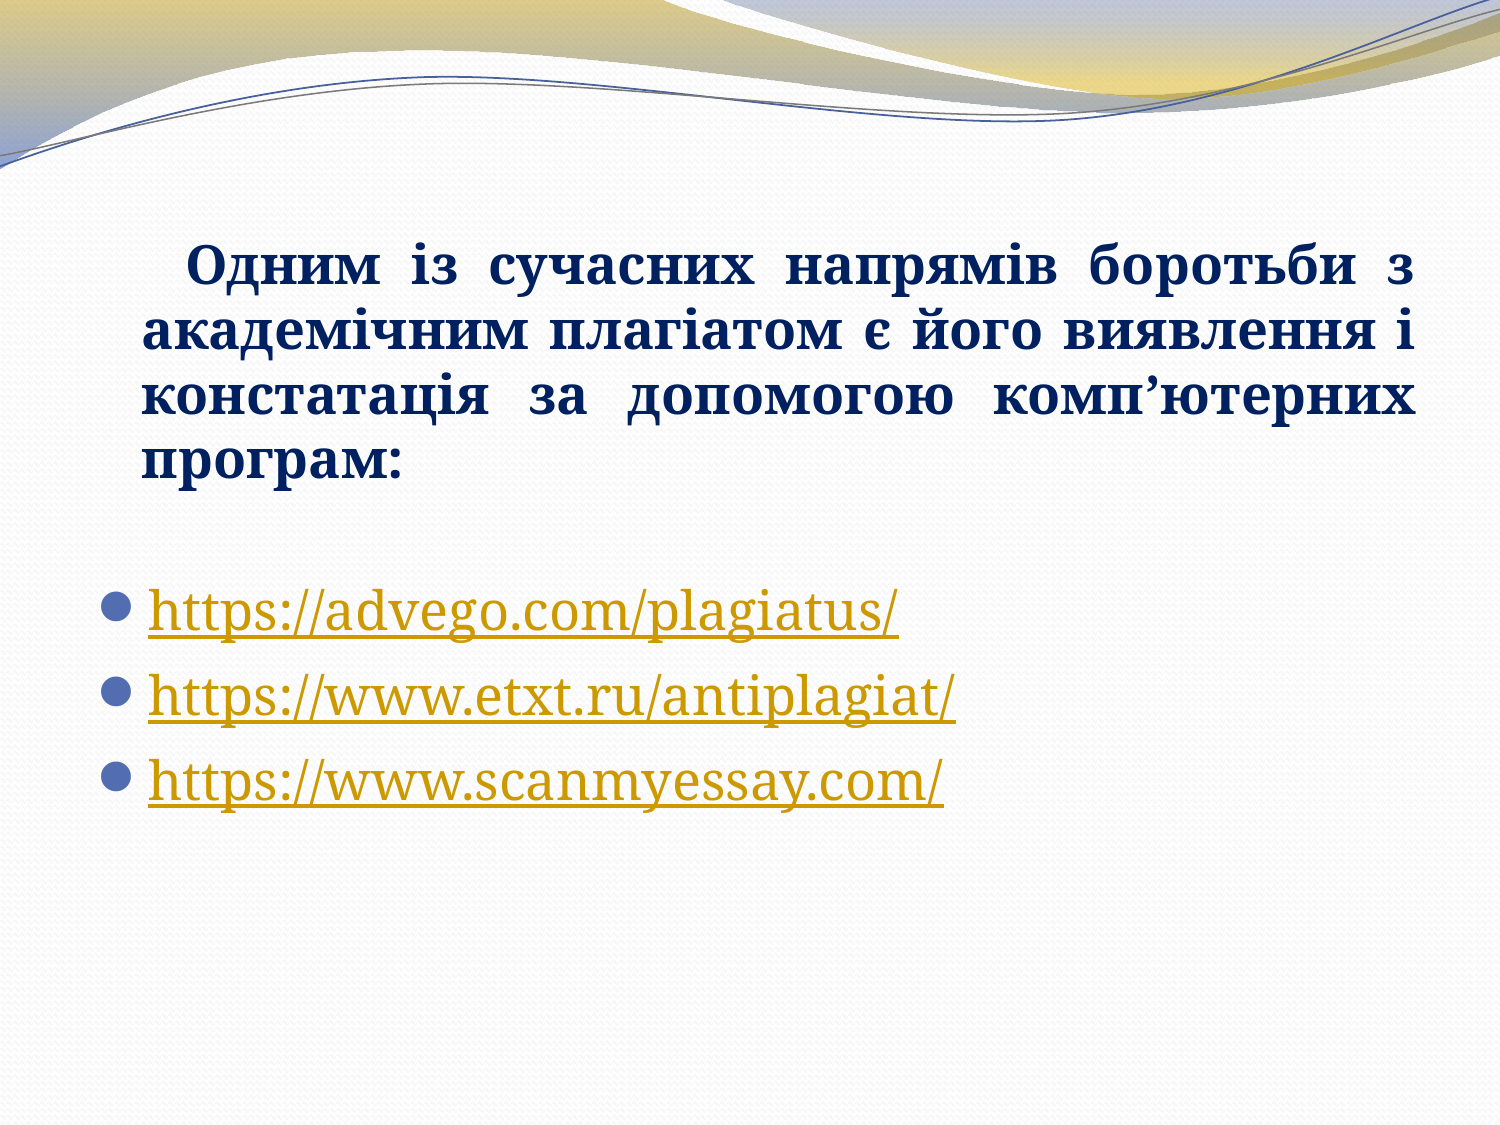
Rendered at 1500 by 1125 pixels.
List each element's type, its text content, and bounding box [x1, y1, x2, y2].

list Одним із сучасних напрямів боротьби з академічним плагіатом є його виявлення і констатація за допомогою комп’ютерних програм: https://advego.com/plagiatus/ https://www.etxt.ru/antiplagiat/ https://www.scanmyessay.com/ [82, 222, 1432, 943]
